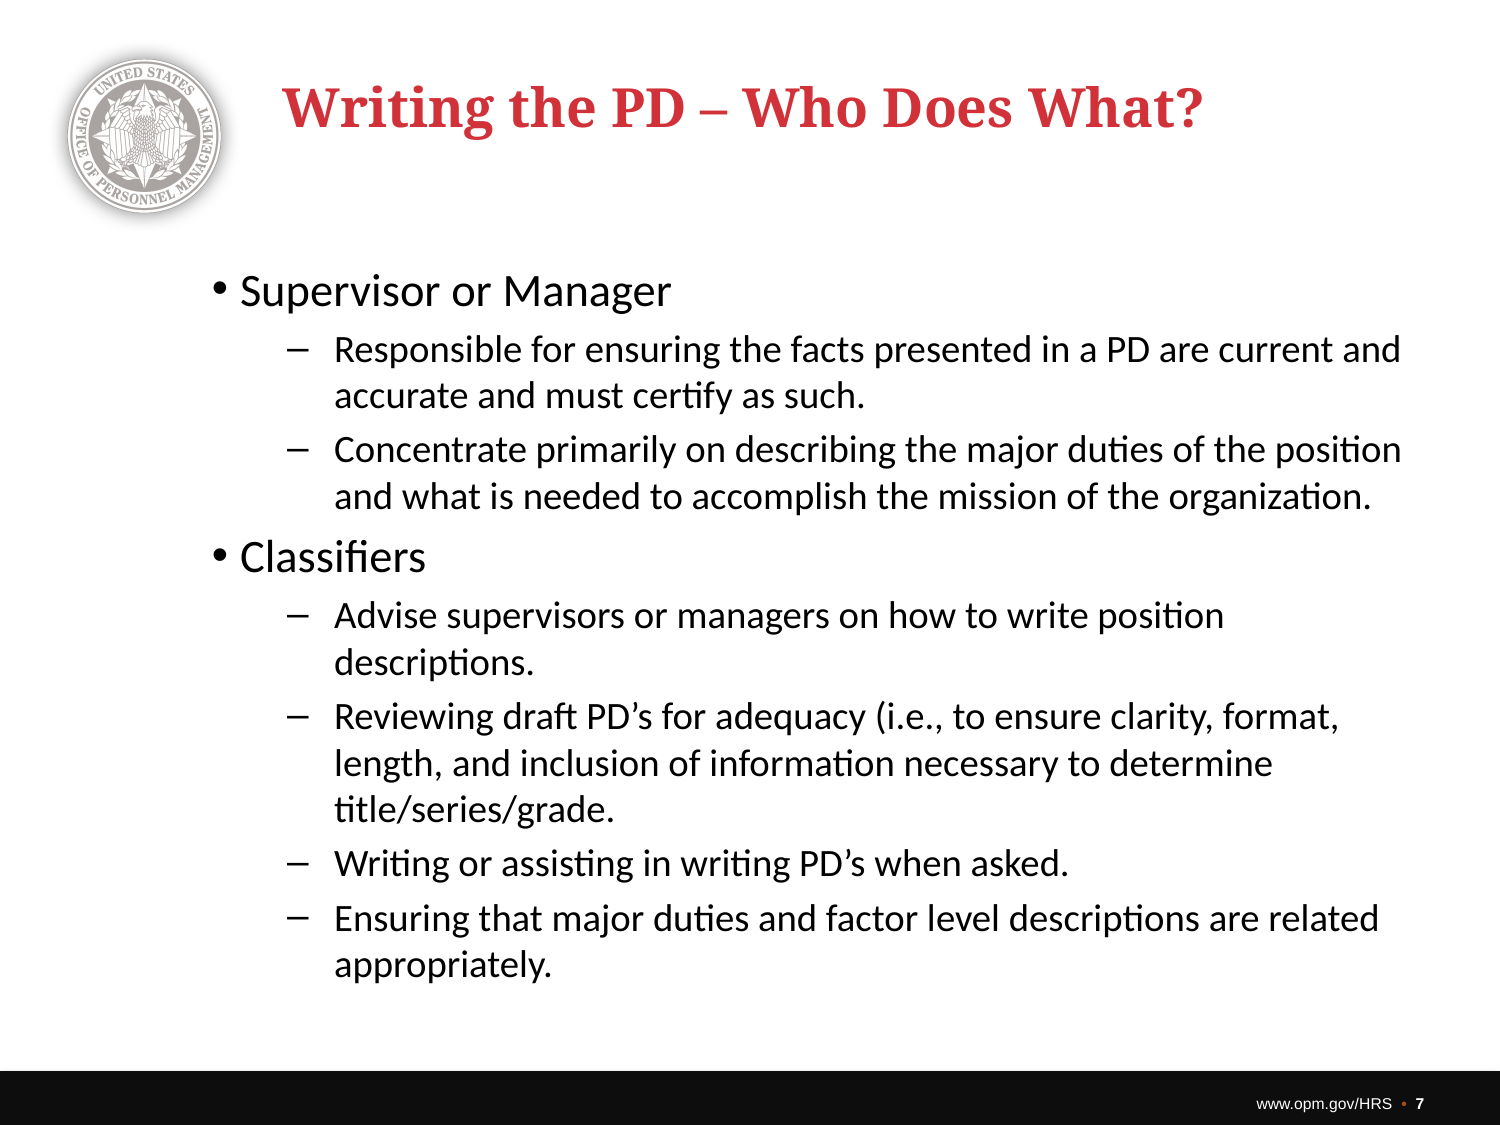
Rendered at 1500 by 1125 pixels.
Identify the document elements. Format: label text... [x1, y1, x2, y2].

list Supervisor or Manager Responsible for ensuring the facts presented in a PD are current and accurate and must certify as such. Concentrate primarily on describing the major duties of the position and what is needed to accomplish the mission of the organization. Classifiers Advise supervisors or managers on how to write position descriptions. Reviewing draft PD’s for adequacy (i.e., to ensure clarity, format, length, and inclusion of information necessary to determine title/series/grade. Writing or assisting in writing PD’s when asked. Ensuring that major duties and factor level descriptions are related appropriately. [196, 252, 1425, 1045]
title Writing the PD – Who Does What? [267, 45, 1425, 167]
picture [41, 36, 241, 231]
